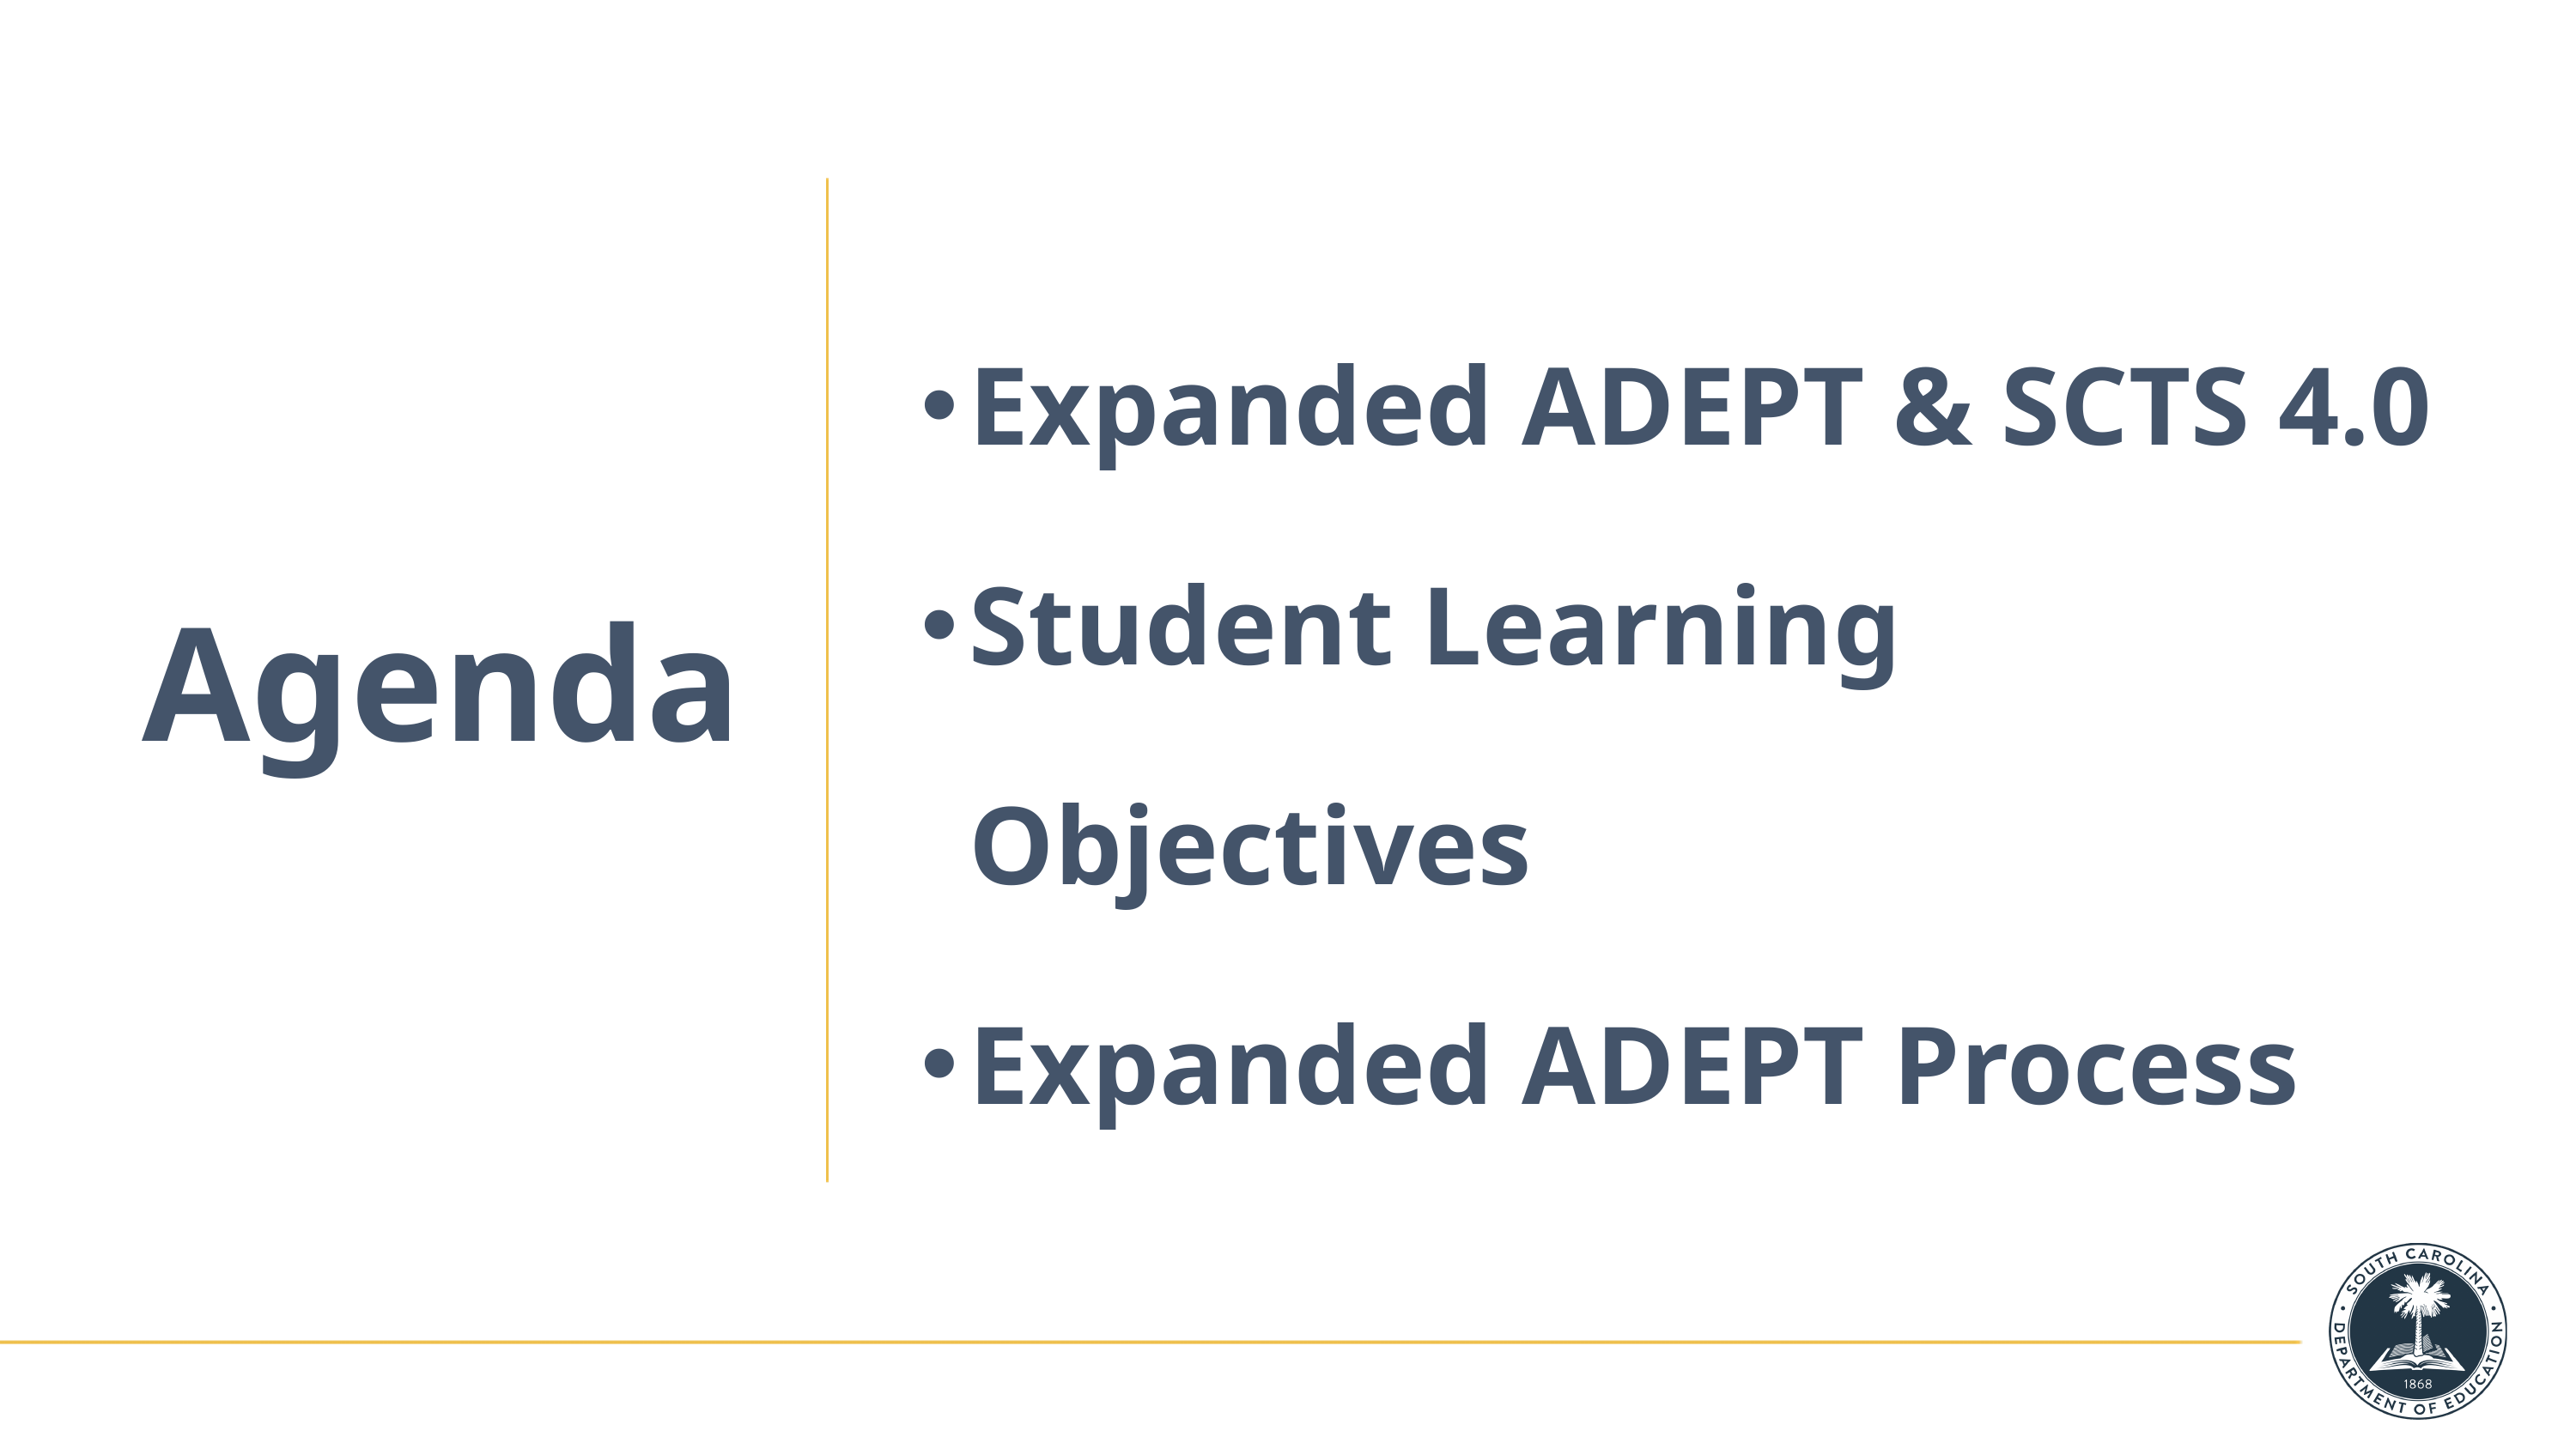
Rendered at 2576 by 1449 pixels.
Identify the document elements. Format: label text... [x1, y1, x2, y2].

picture [2329, 1243, 2507, 1420]
list Expanded ADEPT & SCTS 4.0 Student Learning Objectives Expanded ADEPT Process [908, 211, 2447, 1182]
title Agenda [129, 178, 785, 1183]
